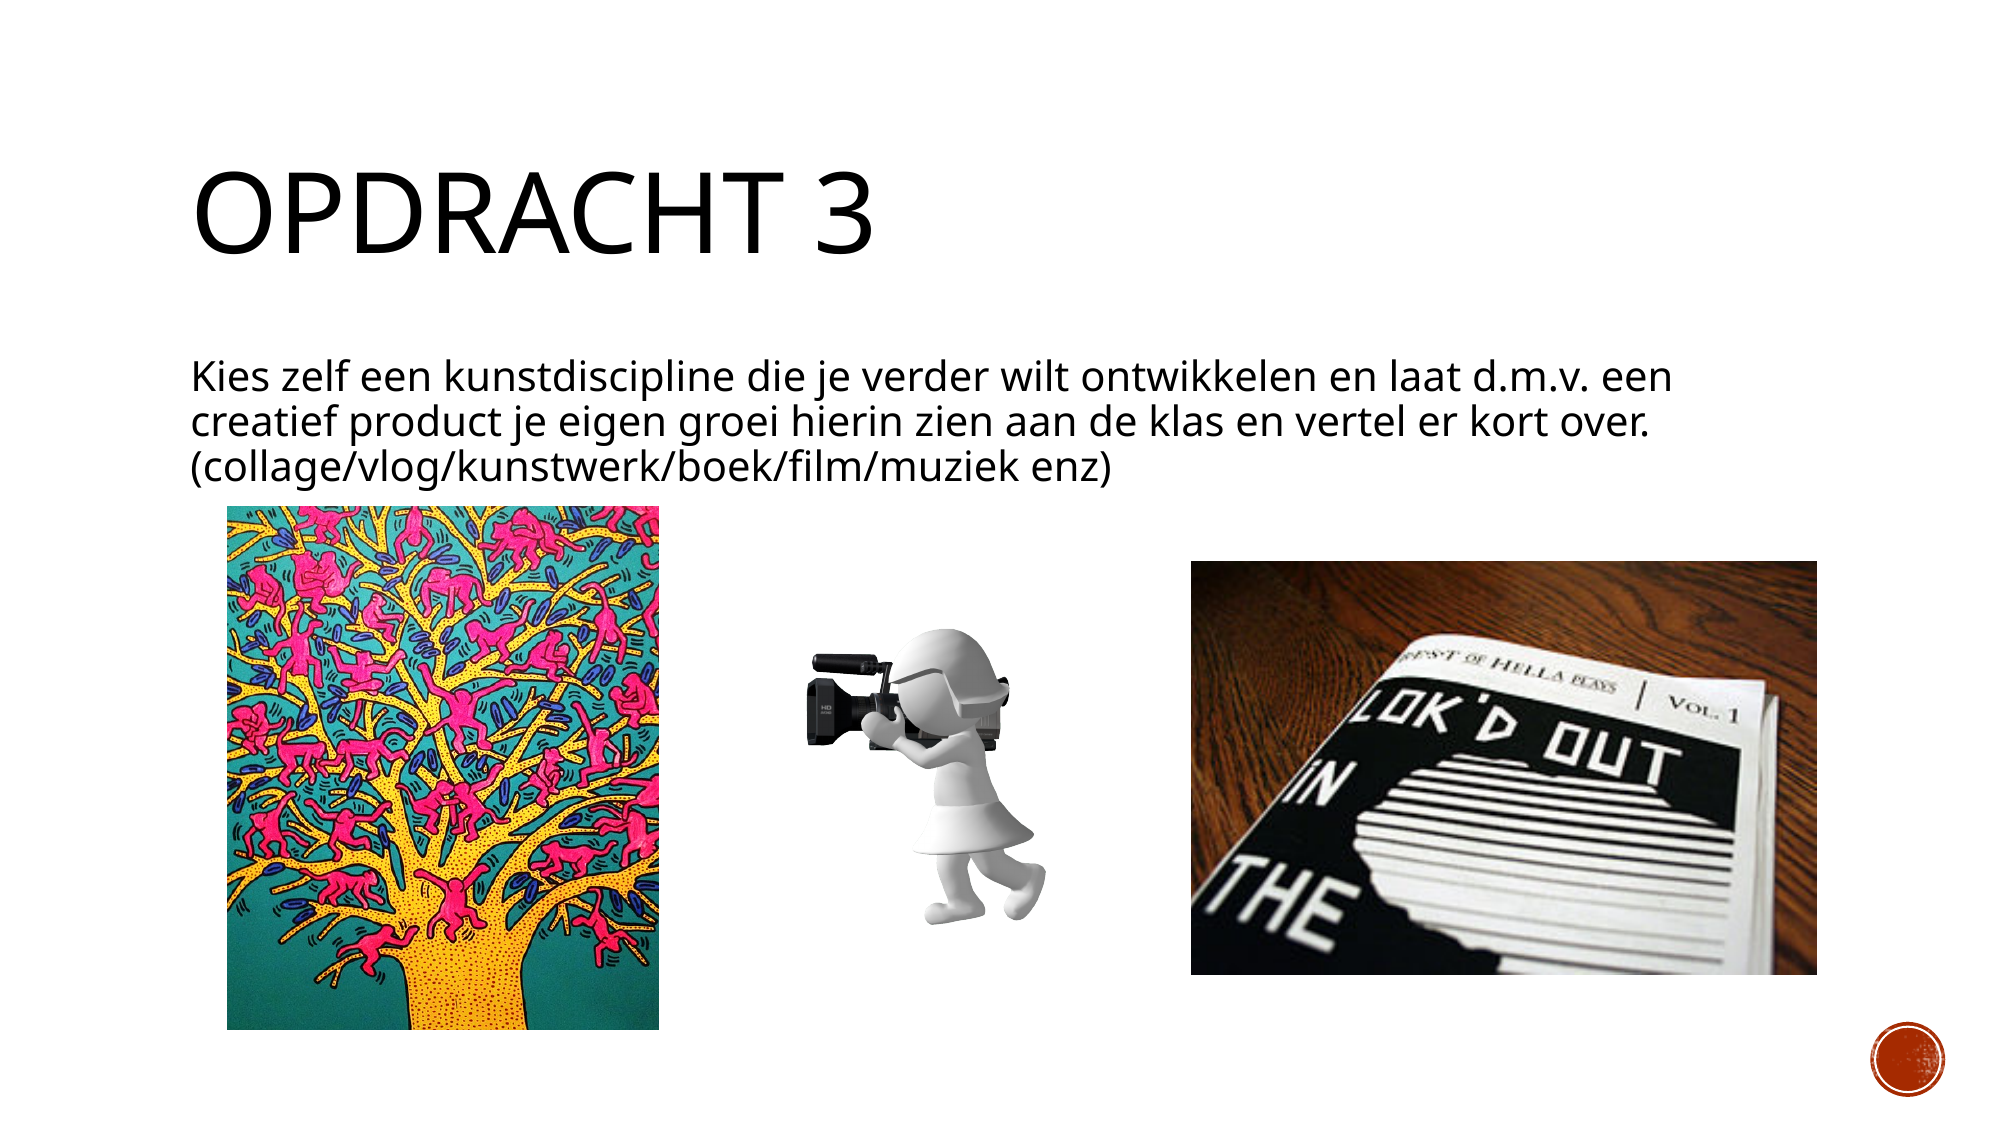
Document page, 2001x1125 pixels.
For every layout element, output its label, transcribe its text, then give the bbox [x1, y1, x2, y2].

title Opdracht 3 [175, 85, 1826, 348]
list Kies zelf een kunstdiscipline die je verder wilt ontwikkelen en laat d.m.v. een creatief product je eigen groei hierin zien aan de klas en vertel er kort over. (collage/vlog/kunstwerk/boek/film/muziek enz) [175, 348, 1826, 550]
picture [227, 506, 659, 1030]
picture [745, 592, 1105, 953]
picture [1191, 561, 1817, 975]
